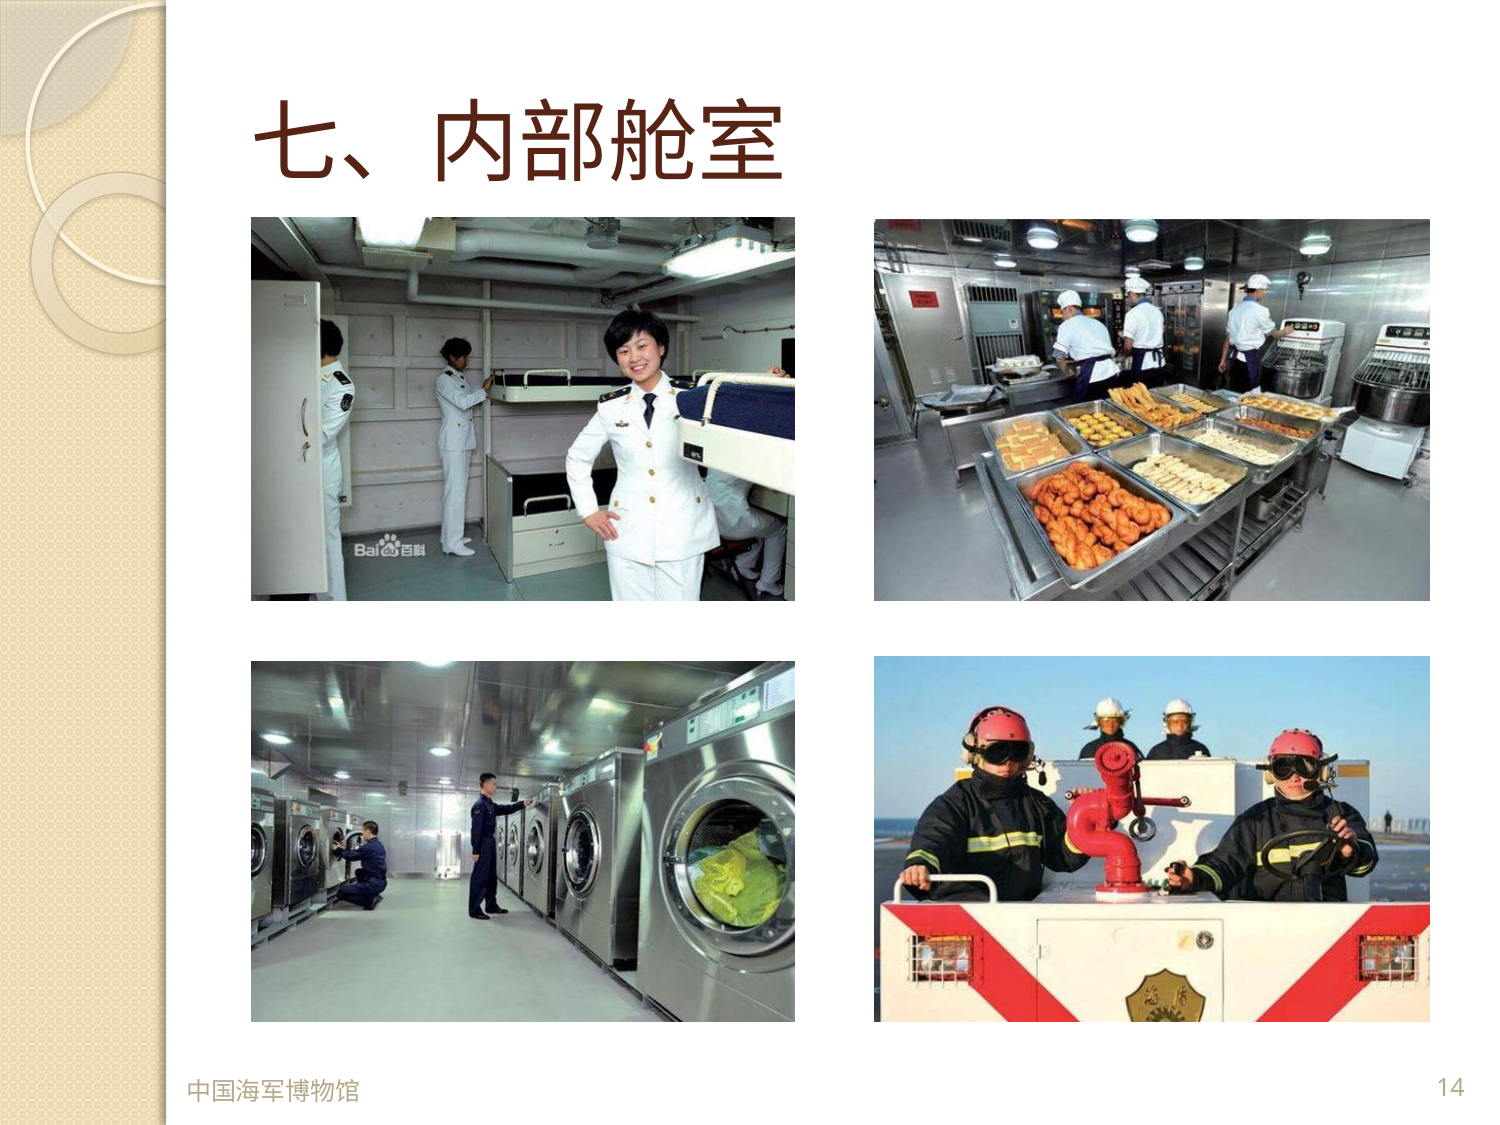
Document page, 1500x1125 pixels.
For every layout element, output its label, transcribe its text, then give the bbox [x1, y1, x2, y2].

picture [251, 217, 796, 602]
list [874, 217, 1430, 602]
picture [251, 661, 796, 1022]
footer 中国海军博物馆 [171, 1034, 621, 1113]
title 七、内部舱室 [235, 45, 1466, 233]
slide_number 14 [1413, 1034, 1488, 1113]
picture [874, 656, 1430, 1022]
